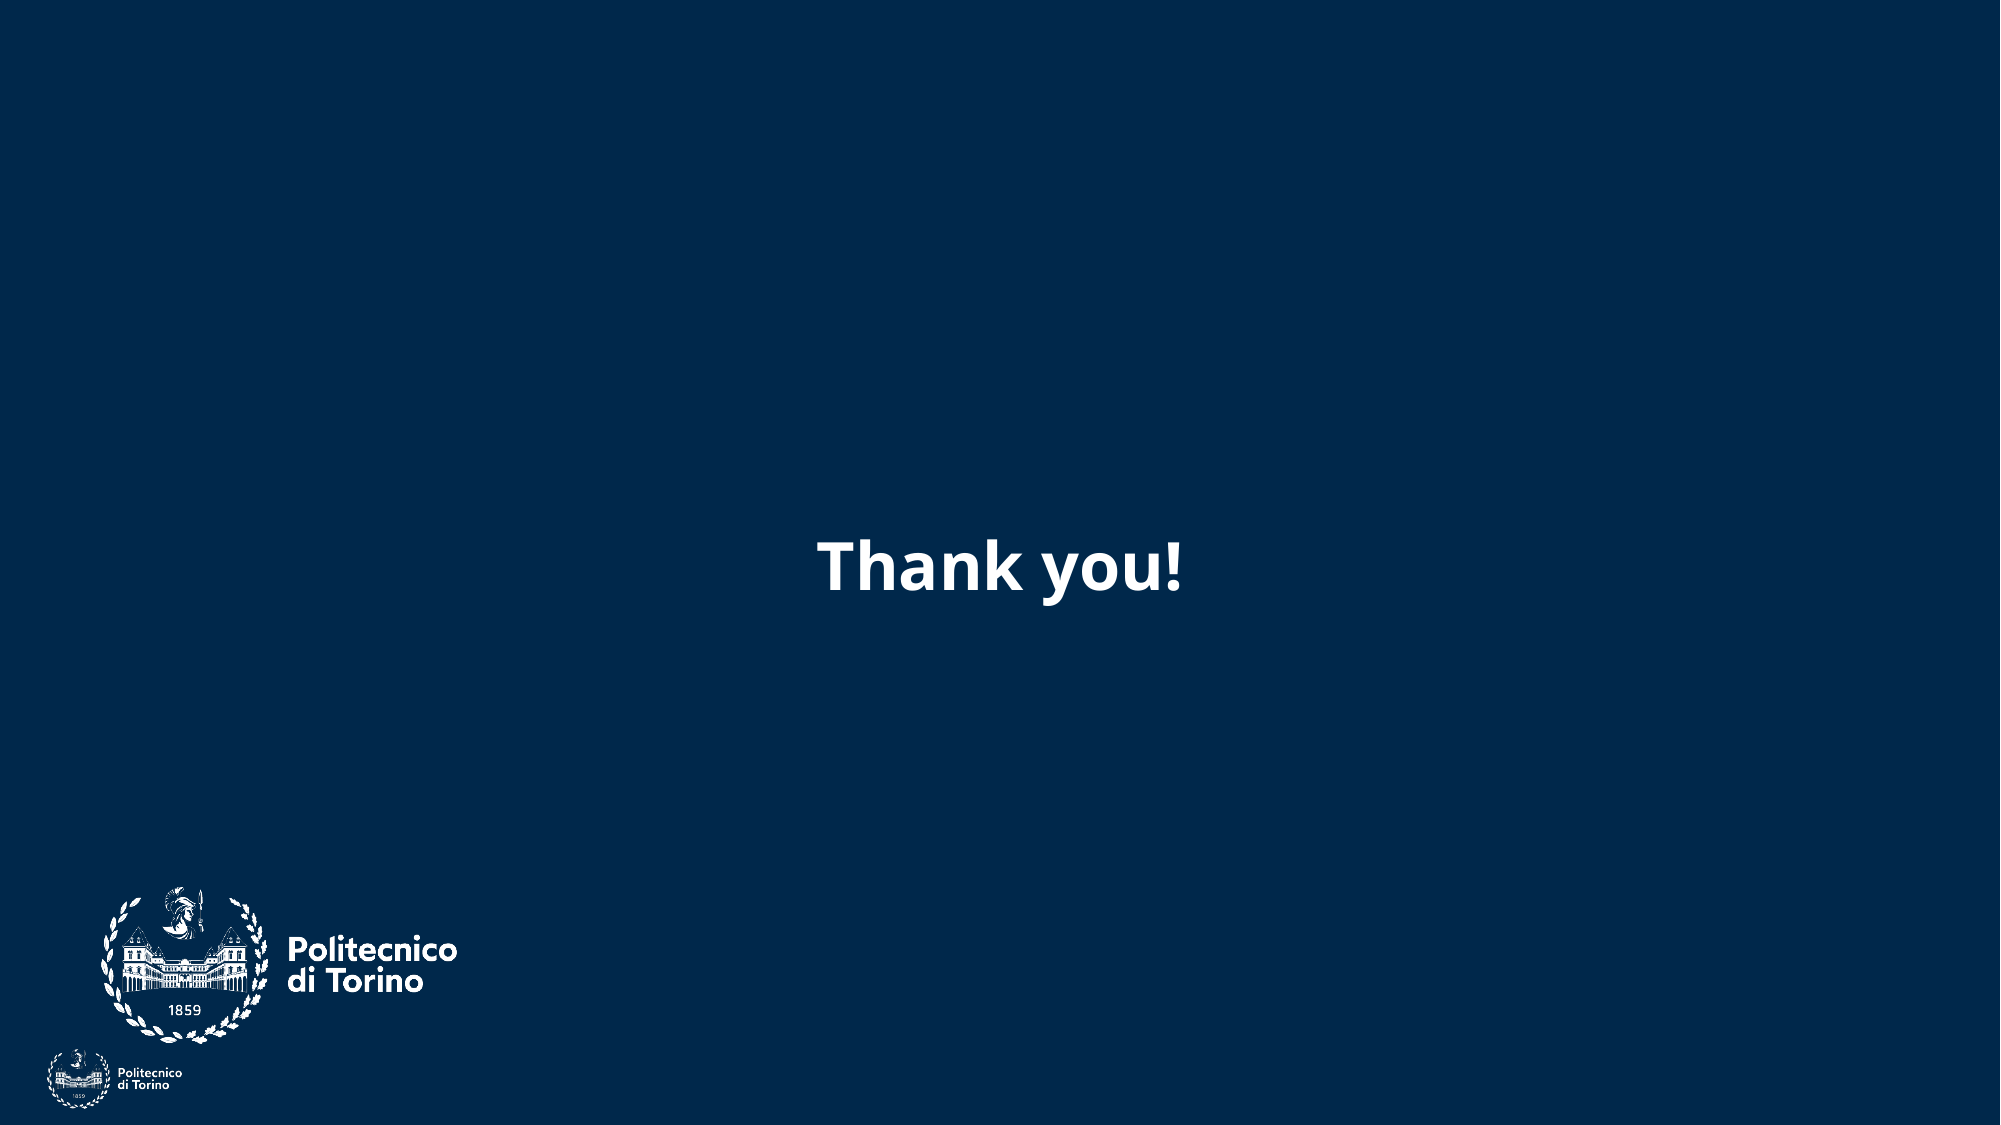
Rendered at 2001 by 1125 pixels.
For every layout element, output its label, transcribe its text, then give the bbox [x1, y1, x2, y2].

text_box Thank you! [43, 473, 1957, 651]
picture [47, 1049, 182, 1109]
picture [101, 887, 457, 1044]
